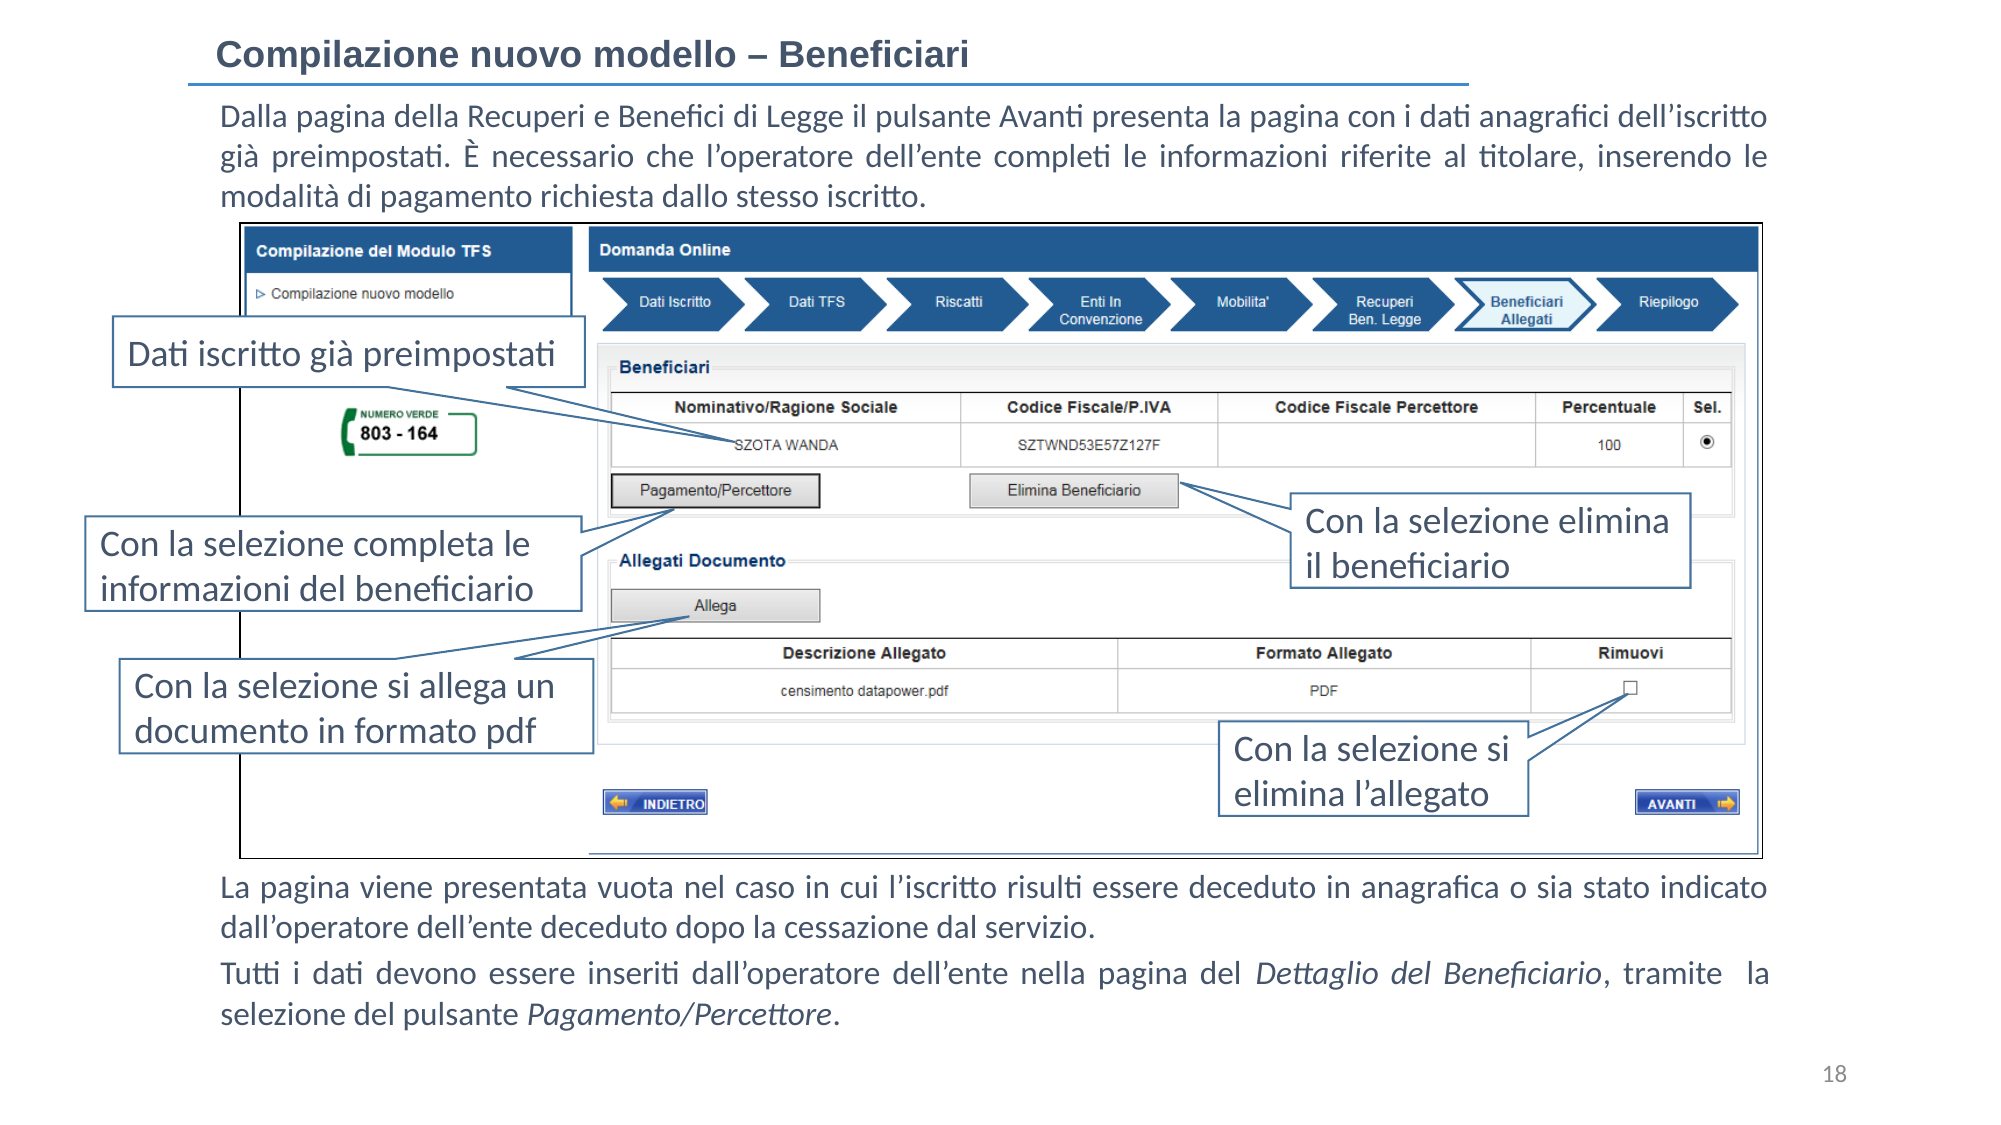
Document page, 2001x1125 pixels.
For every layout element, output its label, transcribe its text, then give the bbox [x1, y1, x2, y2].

text_box Con la selezione si allega un documento in formato pdf [118, 657, 240, 755]
slide_number 18 [1412, 1042, 1863, 1103]
picture [240, 223, 1762, 858]
text_box Dalla pagina della Recuperi e Benefici di Legge il pulsante Avanti presenta la pagina con i dati anagrafici dell’iscritto già preimpostati. È necessario che l’operatore dell’ente completi le informazioni riferite al titolare, inserendo le modalità di pagamento richiesta dallo stesso iscritto. [205, 87, 1786, 222]
text_box Con la selezione completa le informazioni del beneficiario [84, 515, 240, 612]
text_box Compilazione nuovo modello – Beneficiari [200, 22, 986, 83]
text_box Dati iscritto già preimpostati [111, 315, 240, 389]
text_box La pagina viene presentata vuota nel caso in cui l’iscritto risulti essere deceduto in anagrafica o sia stato indicato dall’operatore dell’ente deceduto dopo la cessazione dal servizio. Tutti i dati devono essere inseriti dall’operatore dell’ente nella pagina del Dettaglio del Beneficiario, tramite la selezione del pulsante Pagamento/Percettore. [205, 857, 1786, 1044]
